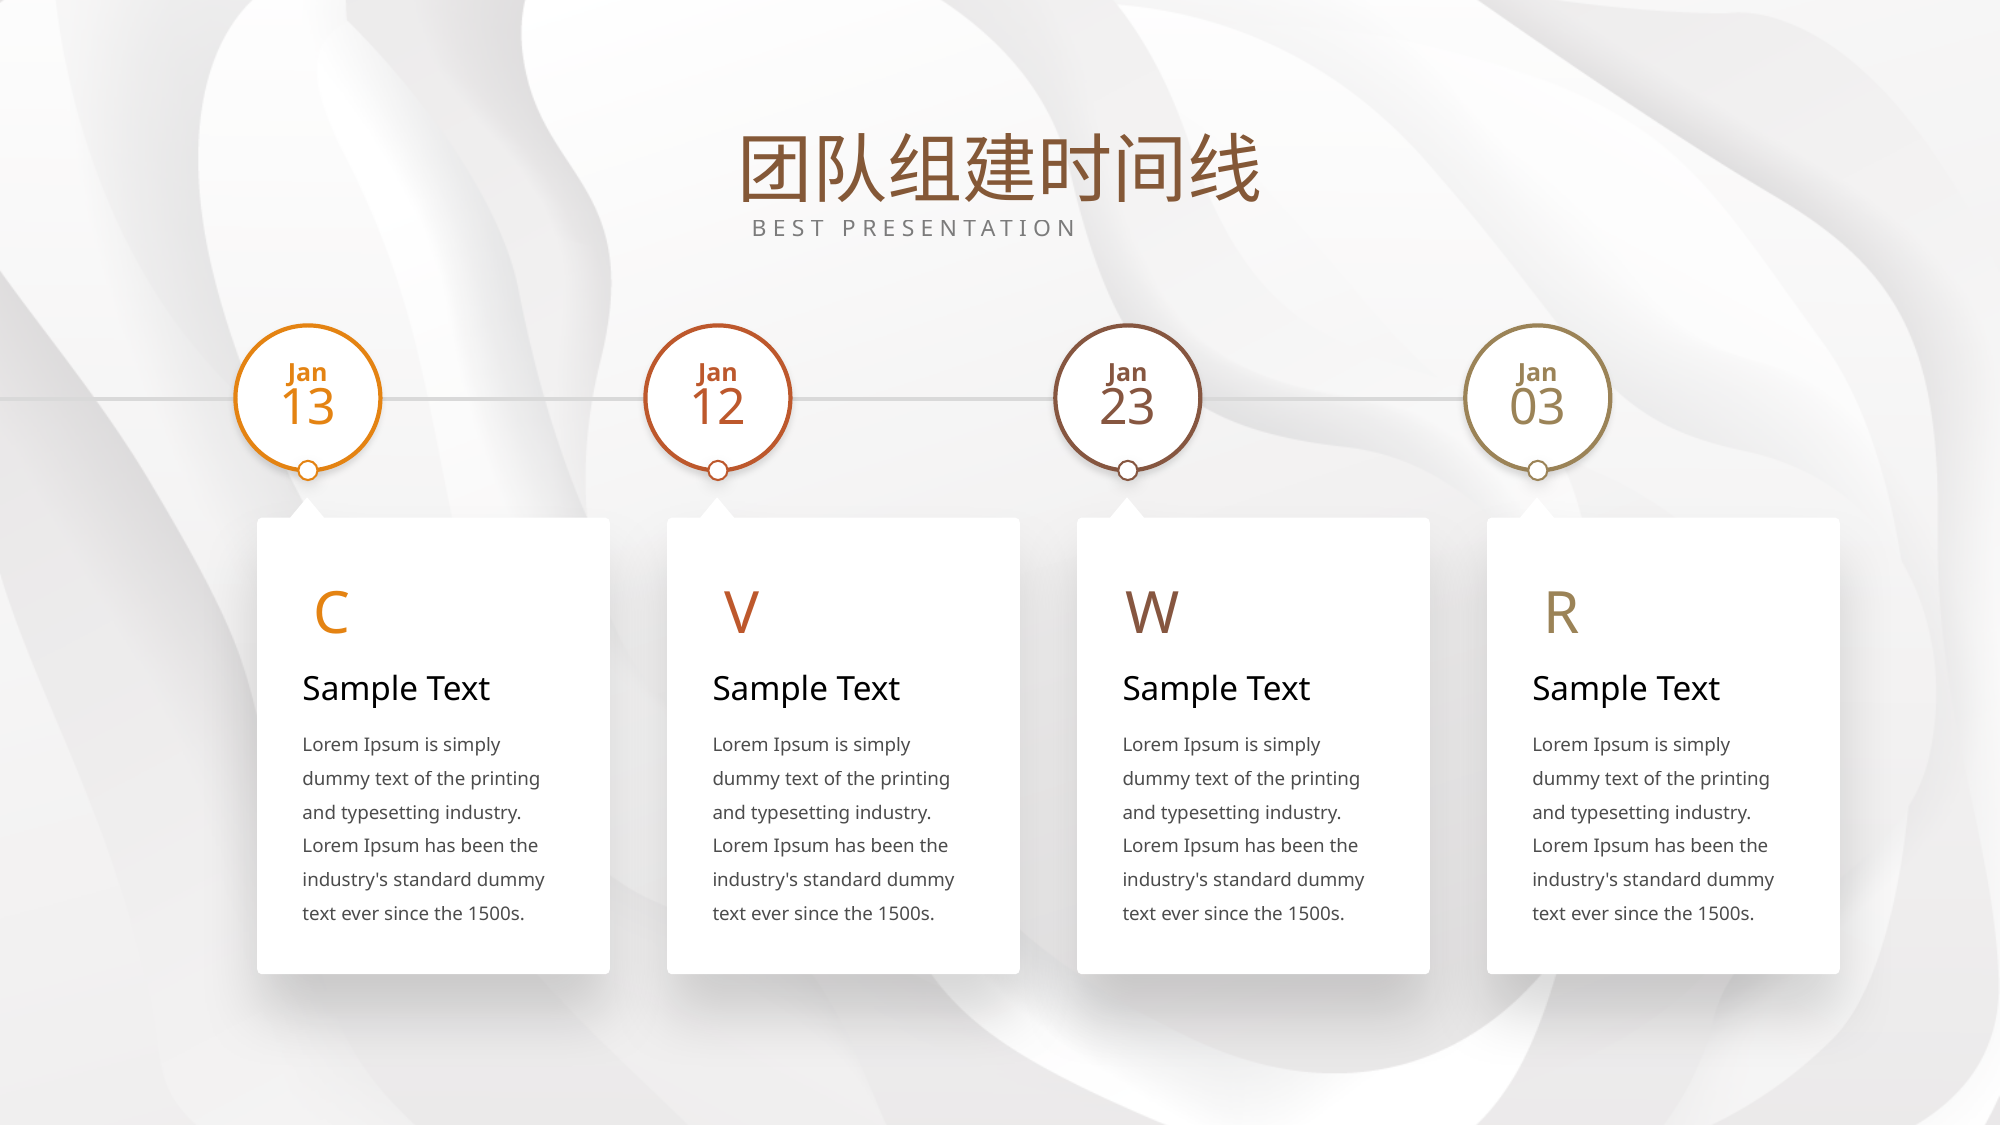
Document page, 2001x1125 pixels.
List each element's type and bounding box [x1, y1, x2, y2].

text_box [1486, 497, 1840, 975]
text_box [1077, 497, 1430, 975]
picture [0, 0, 2000, 1125]
text_box [667, 497, 1020, 975]
text_box [257, 497, 610, 975]
